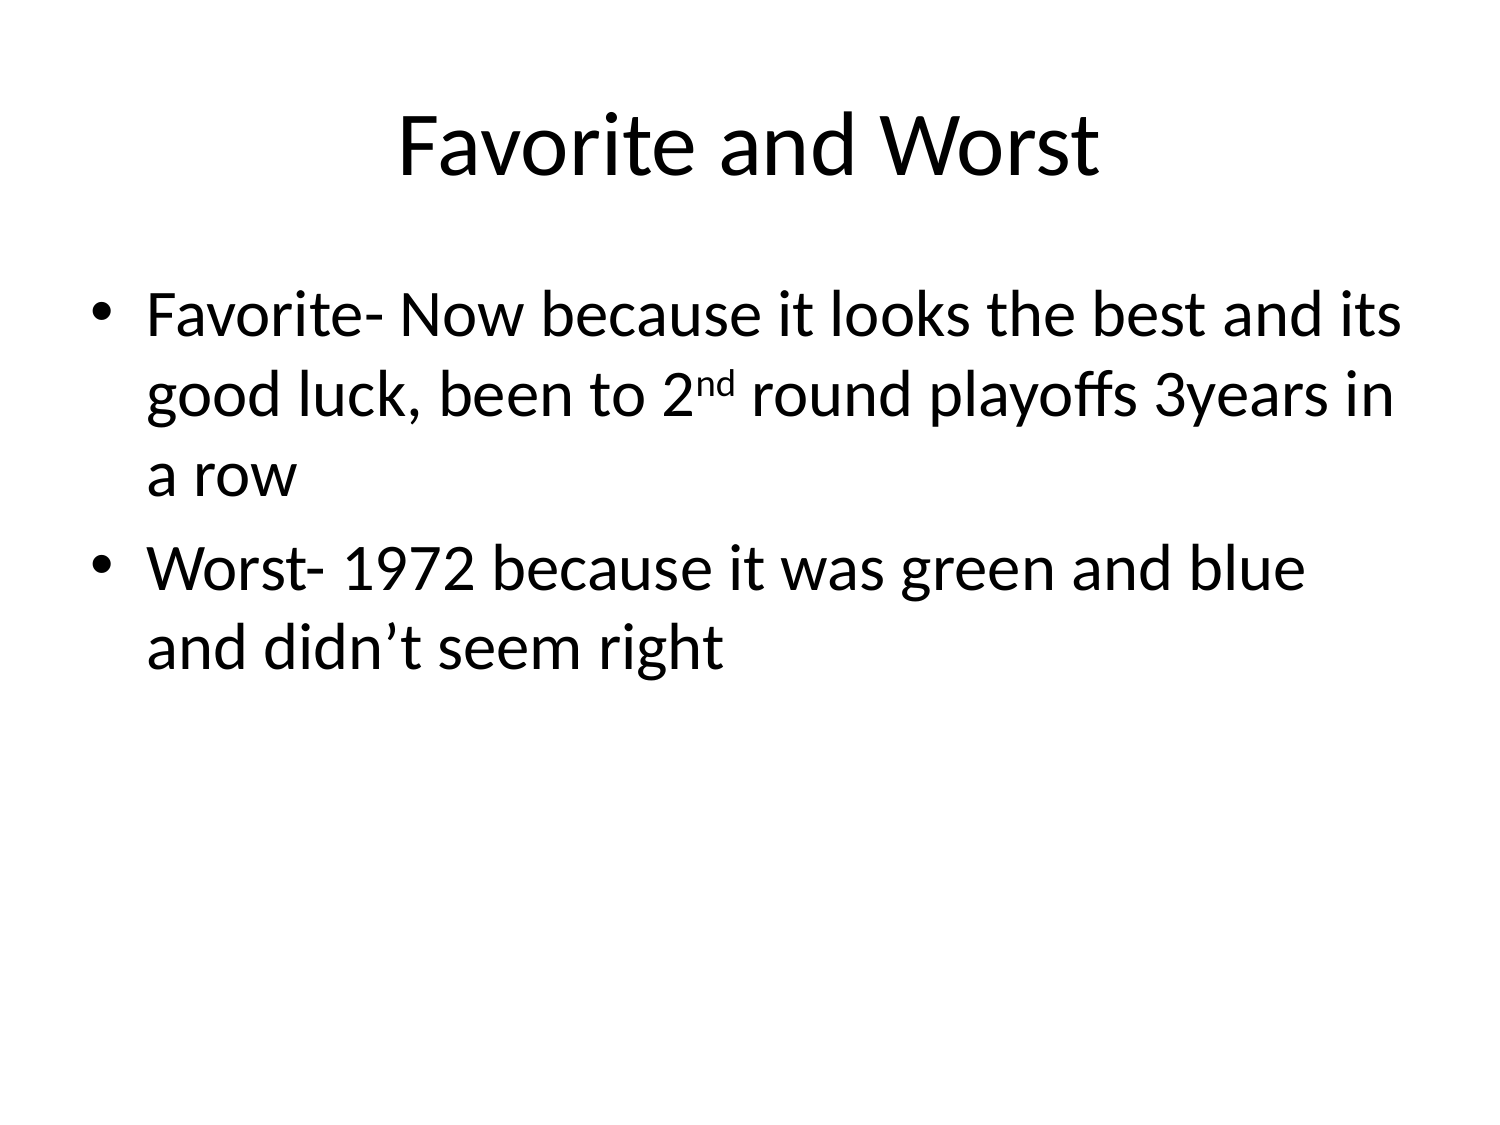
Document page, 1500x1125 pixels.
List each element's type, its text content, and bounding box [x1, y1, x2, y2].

title Favorite and Worst [75, 45, 1425, 233]
list Favorite- Now because it looks the best and its good luck, been to 2nd round playoffs 3years in a row Worst- 1972 because it was green and blue and didn’t seem right [75, 262, 1425, 1005]
